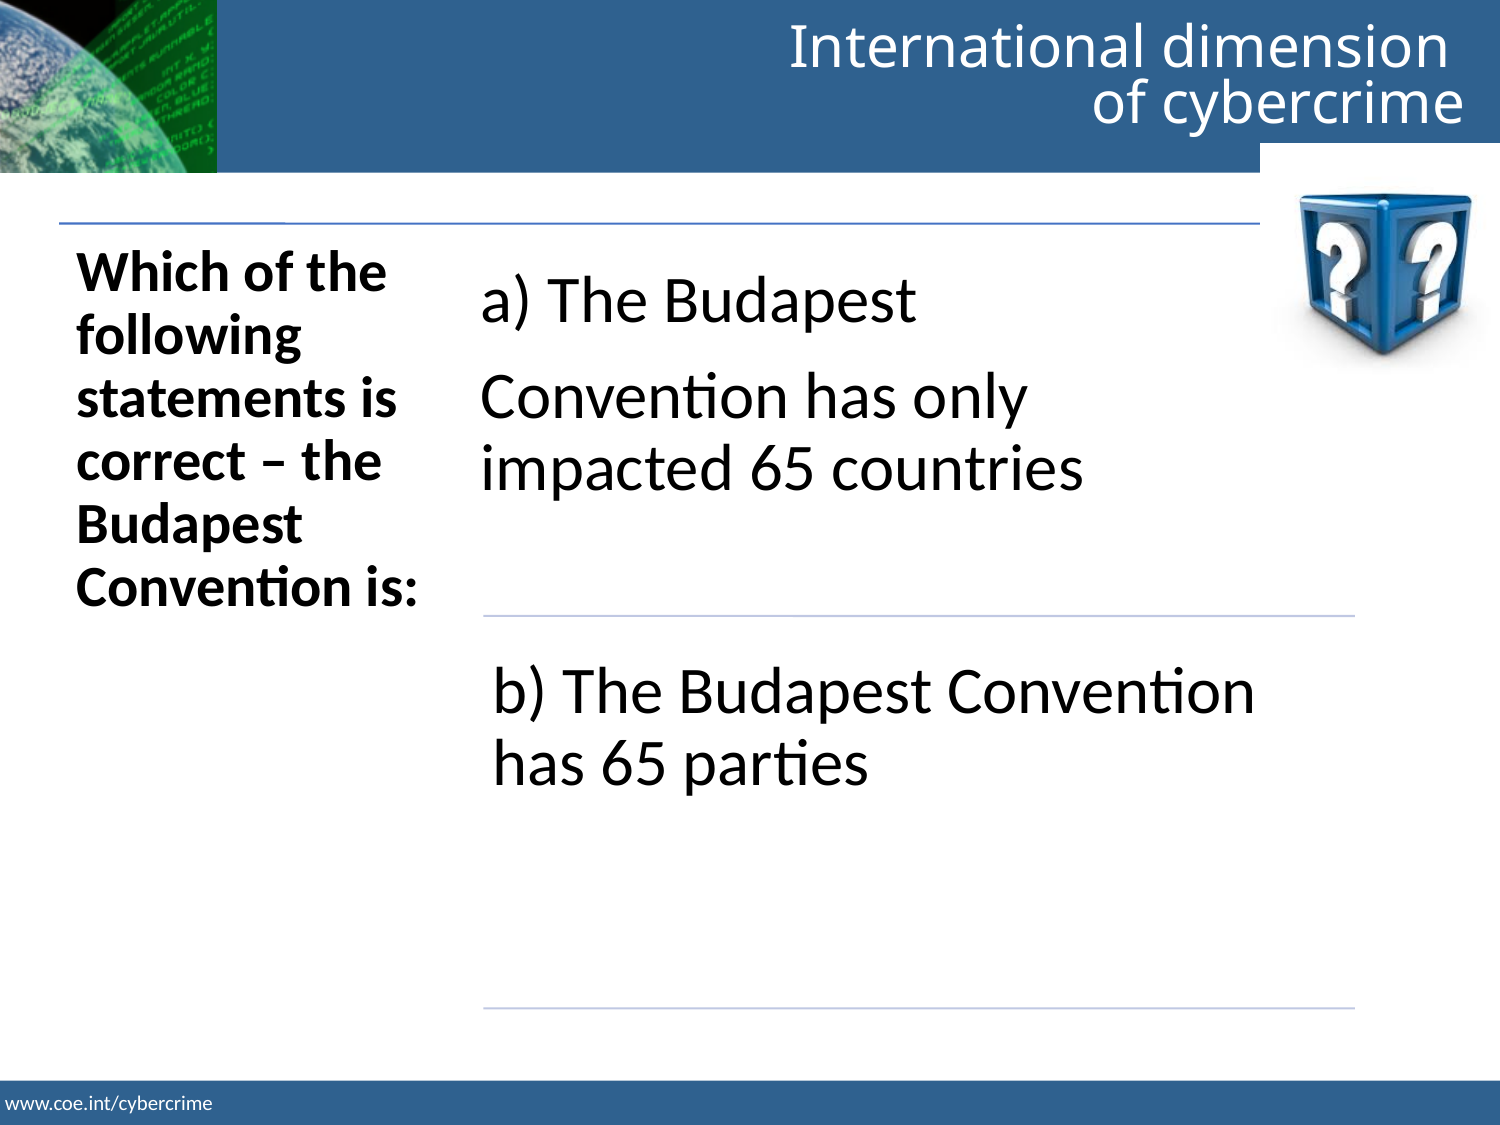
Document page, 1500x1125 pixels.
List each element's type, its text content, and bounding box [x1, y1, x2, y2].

picture [0, 1, 217, 173]
picture [1260, 143, 1500, 386]
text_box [59, 223, 1356, 1030]
text_box International dimension of cybercrime [515, 15, 1480, 143]
